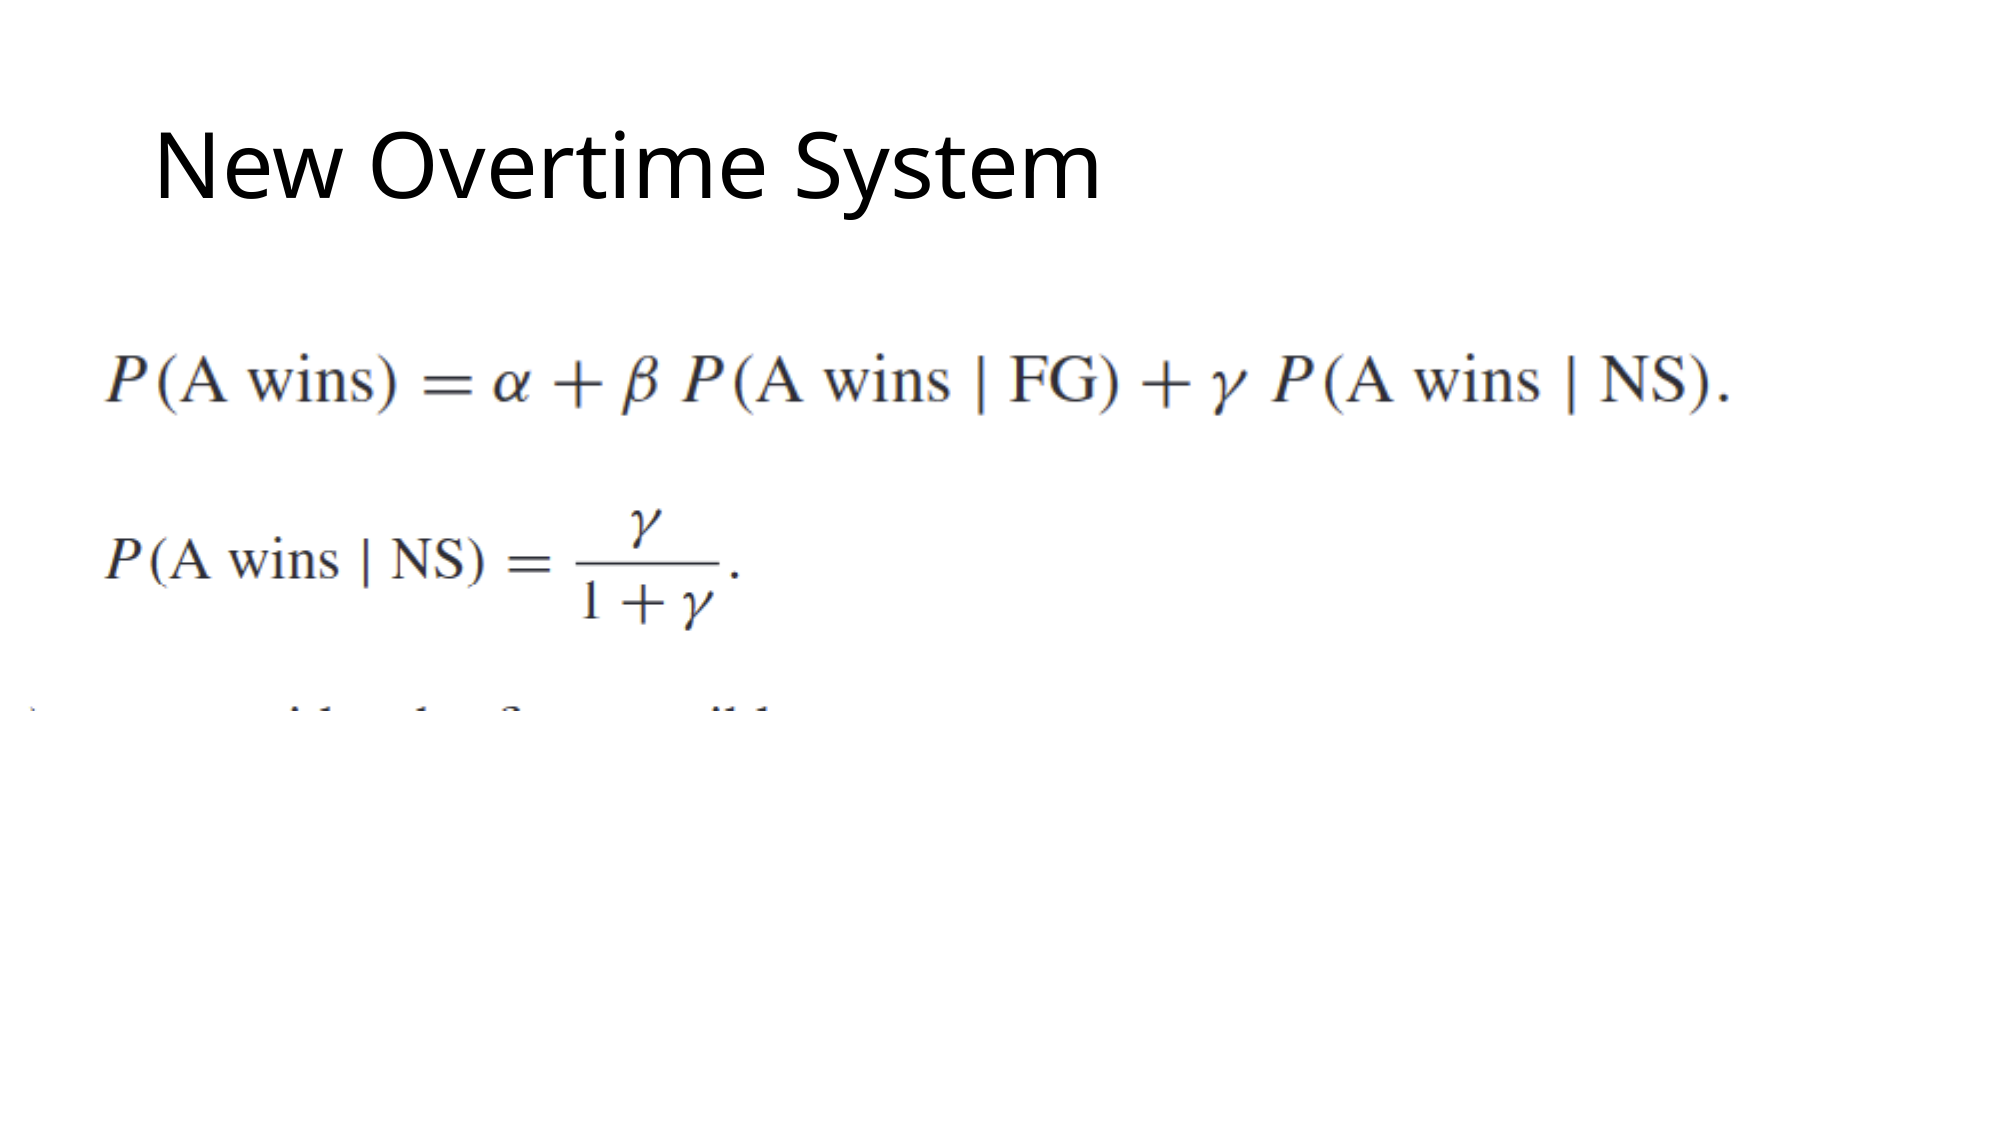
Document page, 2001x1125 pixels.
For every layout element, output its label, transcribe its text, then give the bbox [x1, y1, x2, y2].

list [38, 260, 1802, 494]
title New Overtime System [137, 59, 1863, 278]
picture [25, 459, 780, 711]
